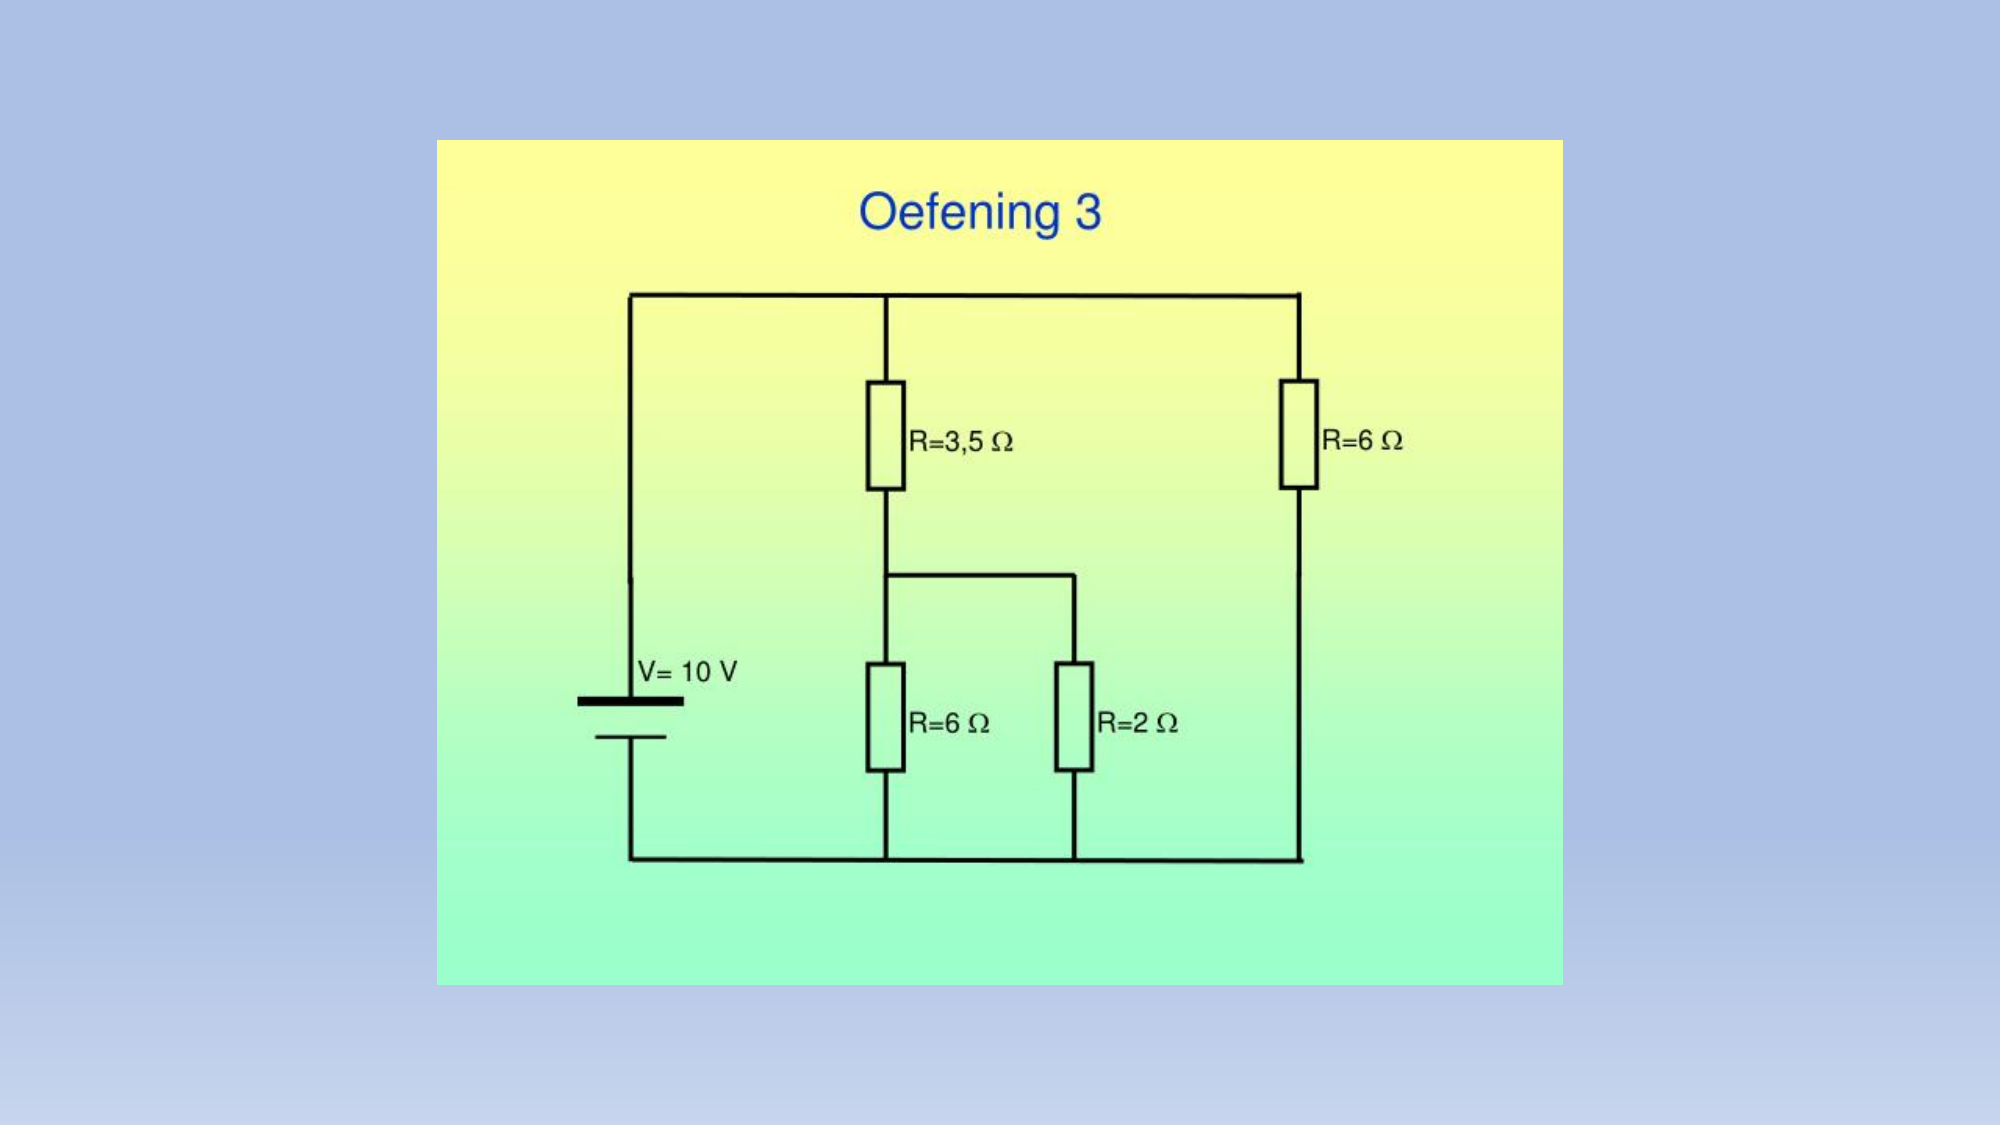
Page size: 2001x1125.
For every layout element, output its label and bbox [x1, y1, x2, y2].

picture [437, 140, 1563, 985]
